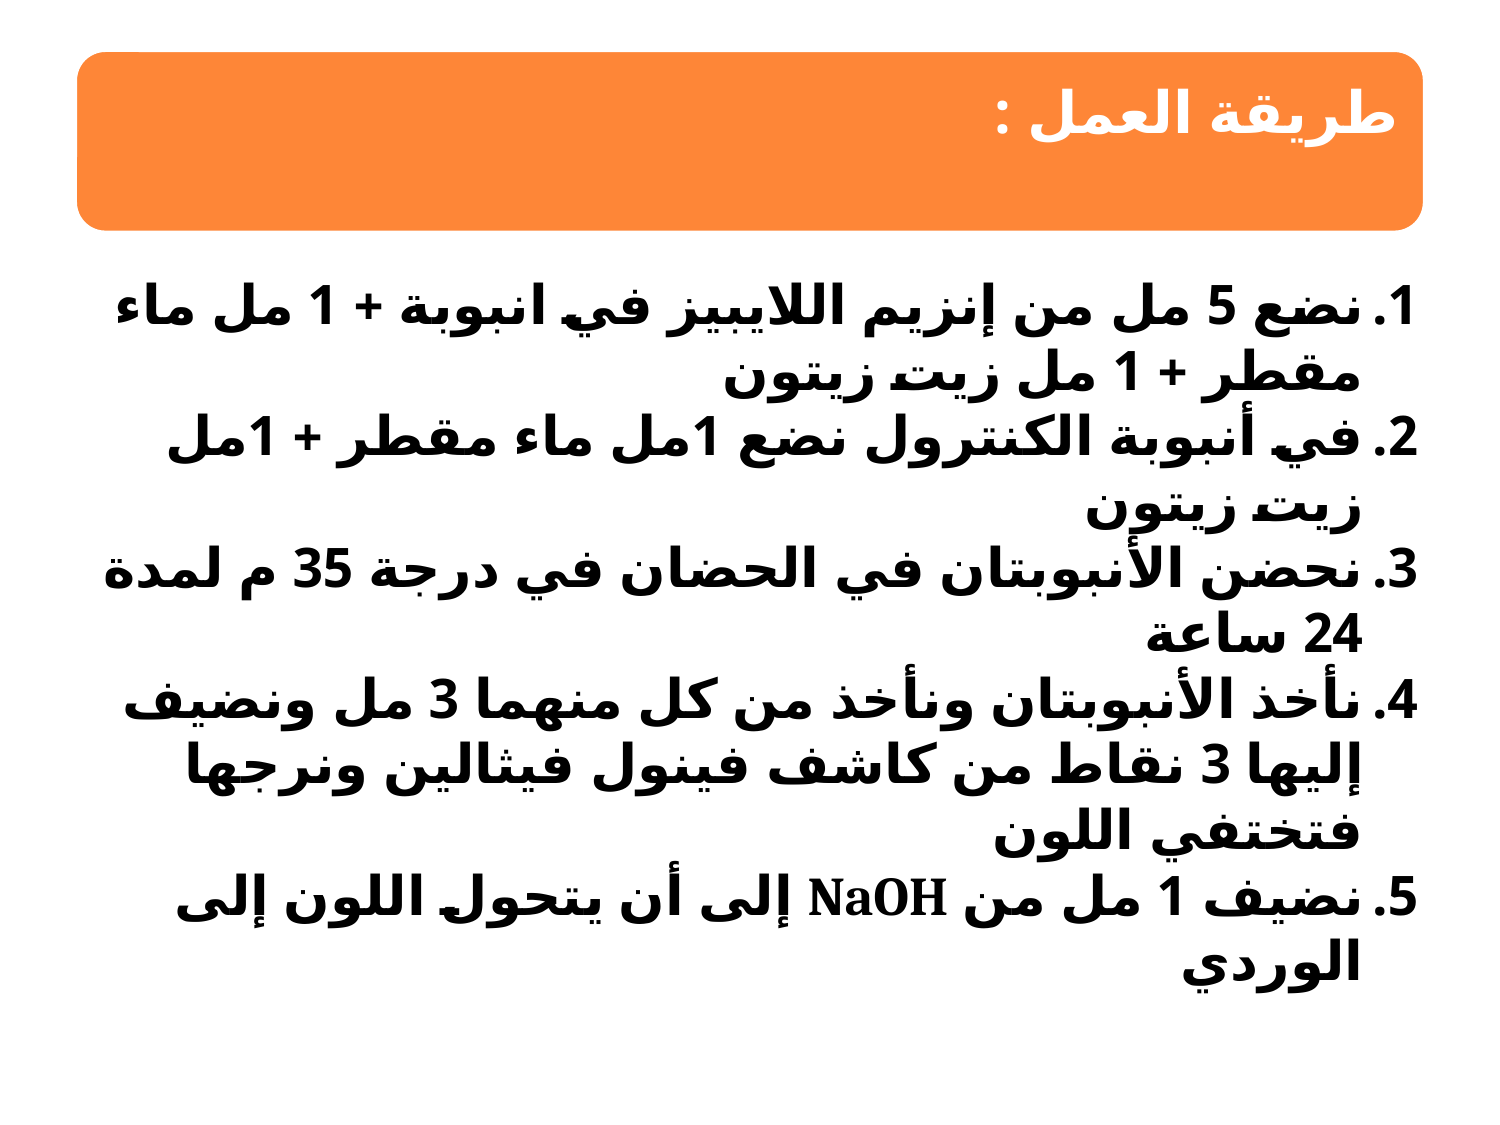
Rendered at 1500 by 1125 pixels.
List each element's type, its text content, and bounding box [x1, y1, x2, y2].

list نضع 5 مل من إنزيم اللايبيز في انبوبة + 1 مل ماء مقطر + 1 مل زيت زيتون في أنبوبة الكنترول نضع 1مل ماء مقطر + 1مل زيت زيتون نحضن الأنبوبتان في الحضان في درجة 35 م لمدة 24 ساعة نأخذ الأنبوبتان ونأخذ من كل منهما 3 مل ونضيف إليها 3 نقاط من كاشف فينول فيثالين ونرجها فتختفي اللون نضيف 1 مل من NaOH إلى أن يتحول اللون إلى الوردي [75, 262, 1425, 1005]
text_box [74, 49, 1426, 238]
